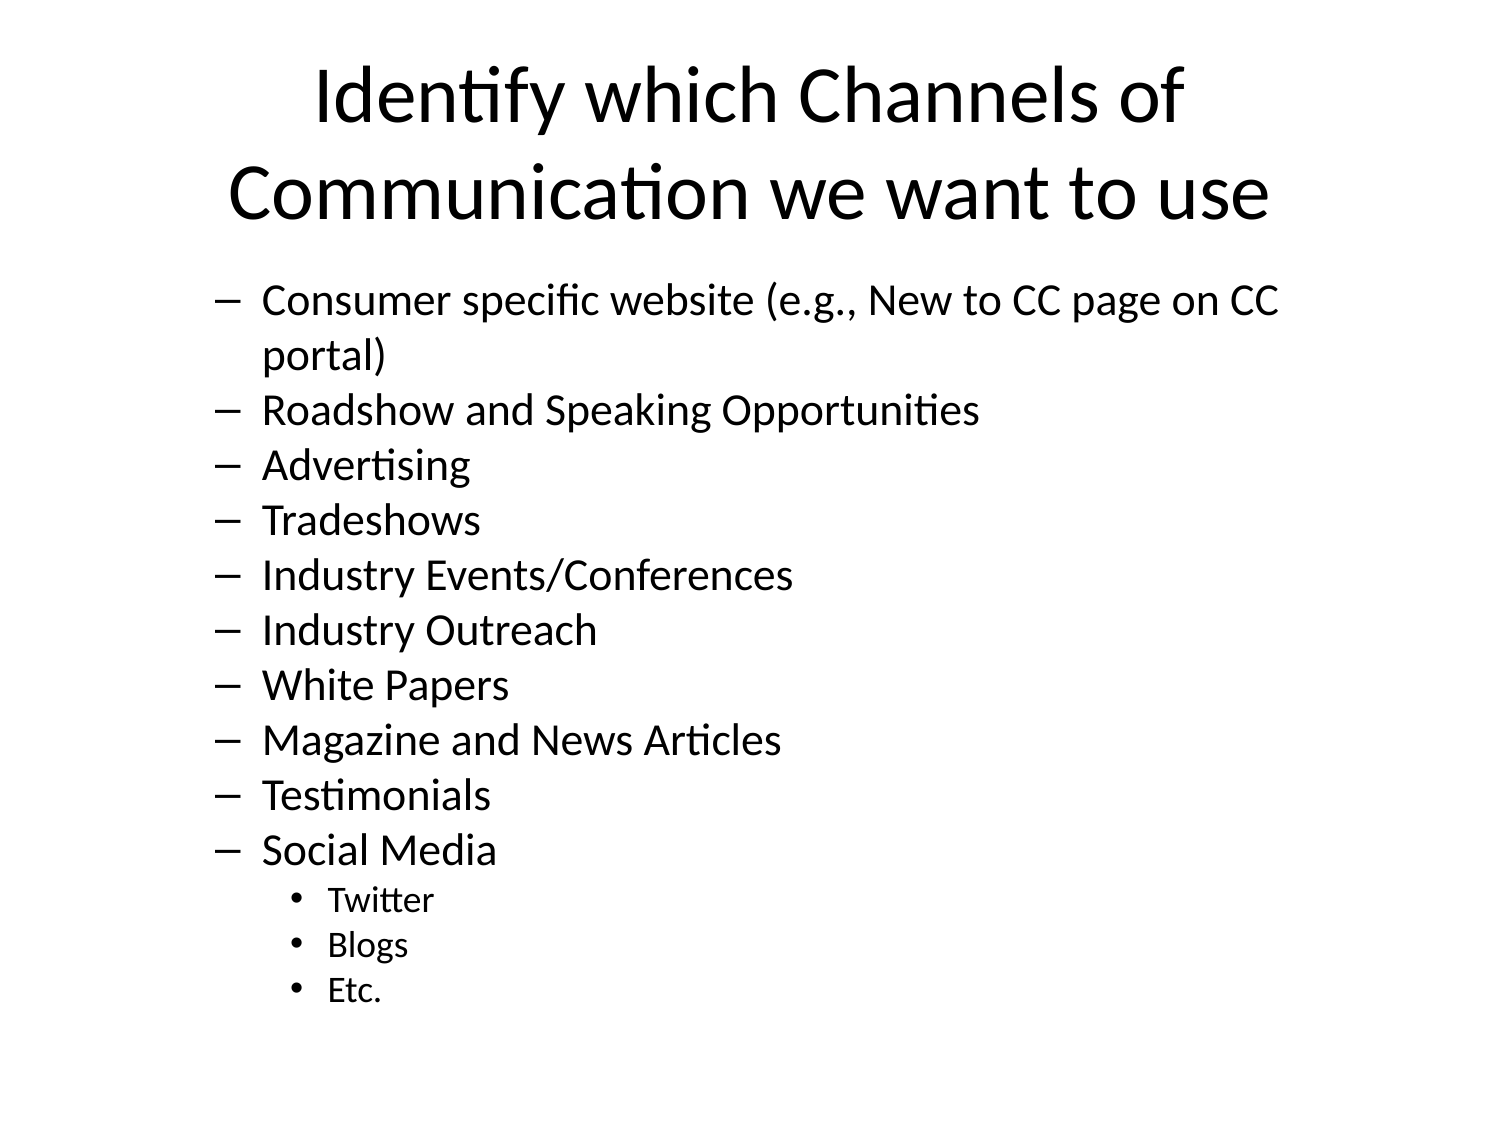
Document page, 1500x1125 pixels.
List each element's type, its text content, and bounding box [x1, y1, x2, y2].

list Consumer specific website (e.g., New to CC page on CC portal) Roadshow and Speaking Opportunities Advertising Tradeshows Industry Events/Conferences Industry Outreach White Papers Magazine and News Articles Testimonials Social Media Twitter Blogs Etc. [125, 262, 1425, 1100]
title Identify which Channels of Communication we want to use [75, 45, 1425, 233]
